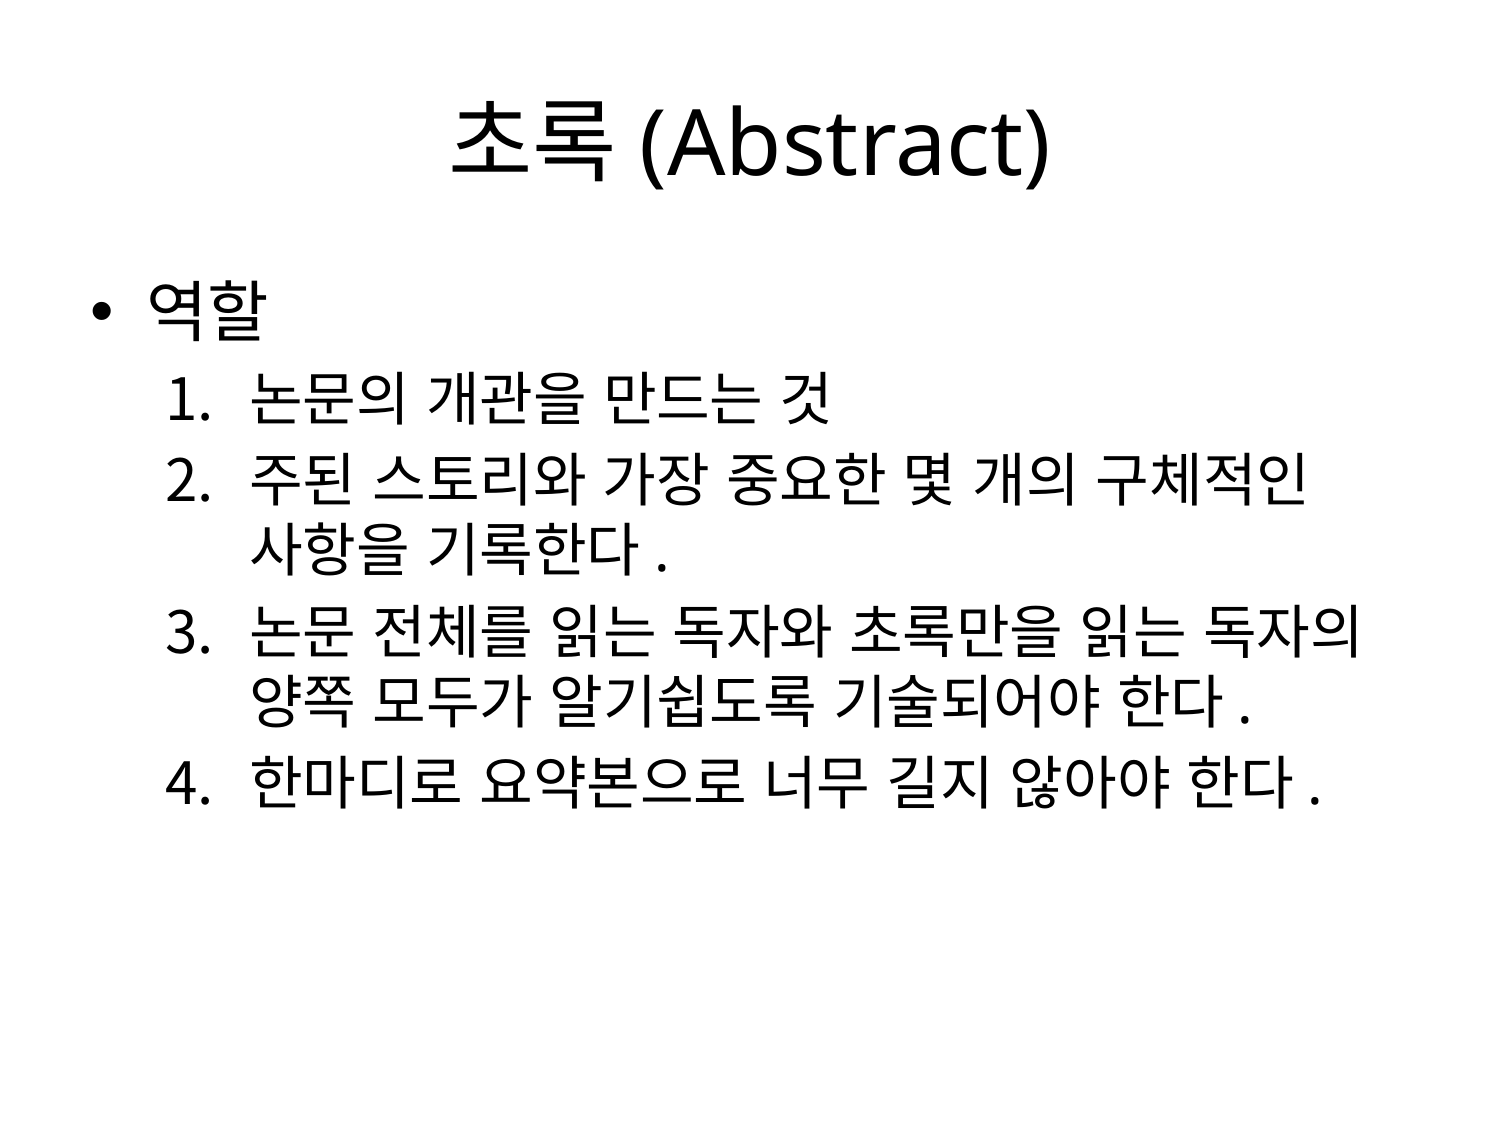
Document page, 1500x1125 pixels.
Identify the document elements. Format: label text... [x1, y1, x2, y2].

title 초록(Abstract) [75, 45, 1425, 233]
list 역할 논문의 개관을 만드는 것 주된 스토리와 가장 중요한 몇 개의 구체적인 사항을 기록한다. 논문 전체를 읽는 독자와 초록만을 읽는 독자의 양쪽 모두가 알기쉽도록 기술되어야 한다. 한마디로 요약본으로 너무 길지 않아야 한다. [75, 262, 1425, 1005]
